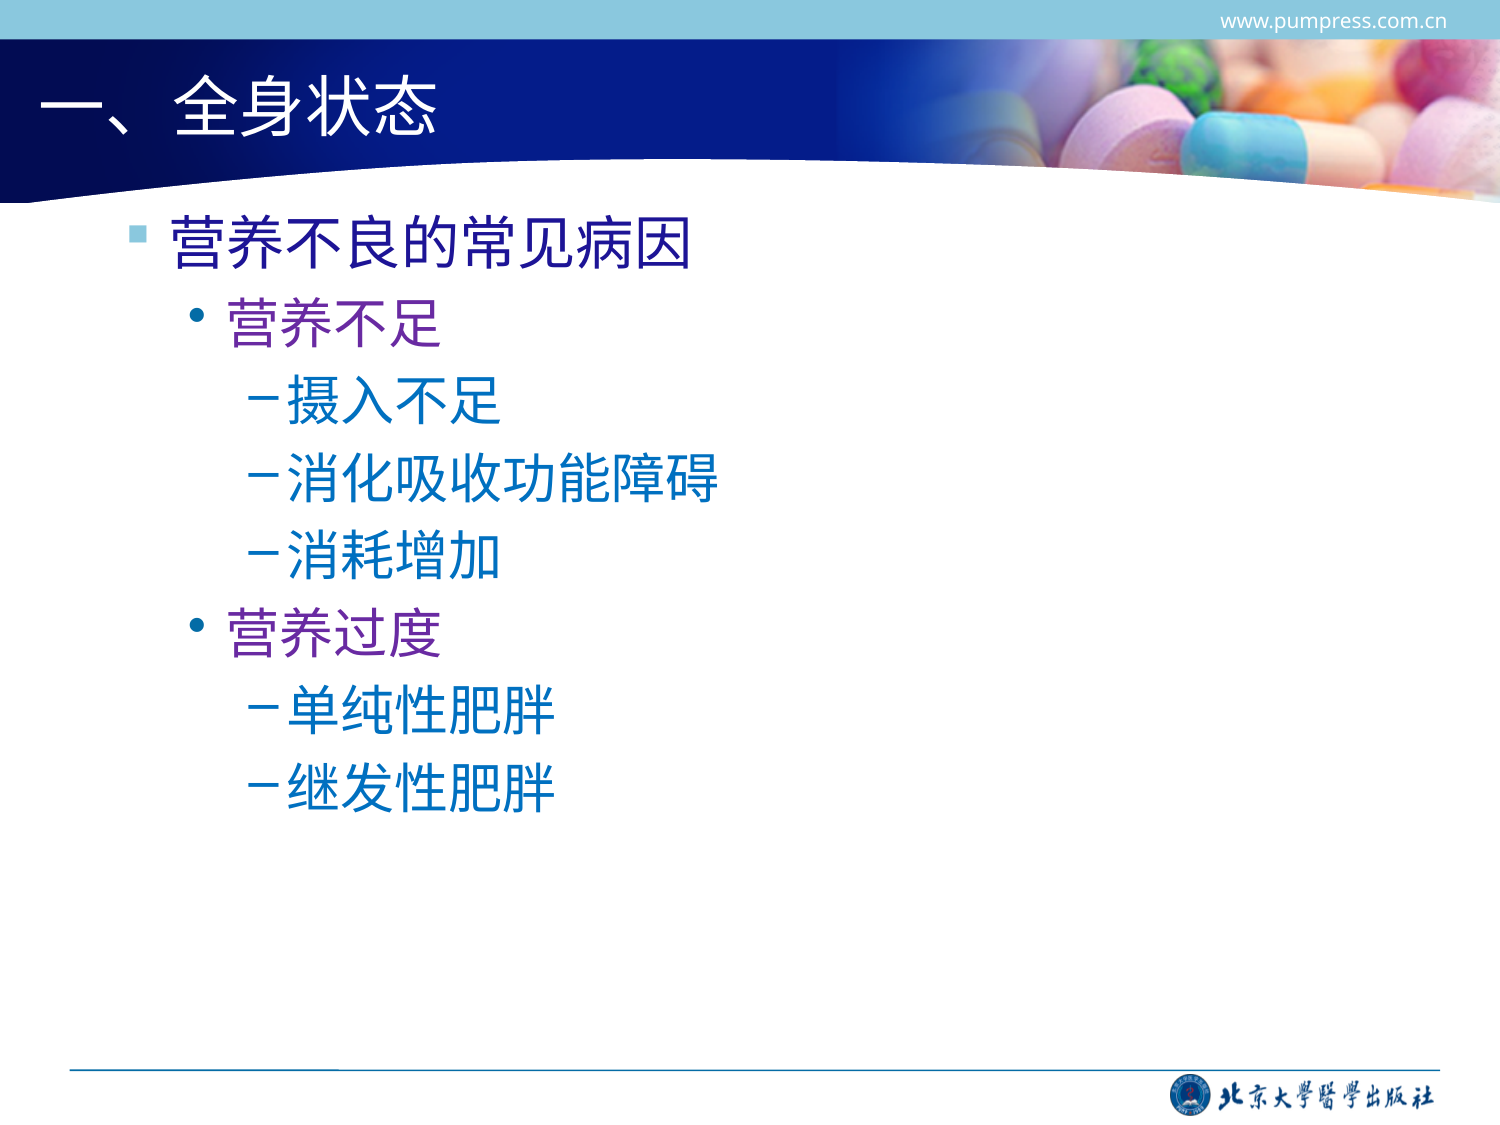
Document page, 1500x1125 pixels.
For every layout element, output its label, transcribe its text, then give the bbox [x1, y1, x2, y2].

slide_number www.pumpress.com.cn [1024, 0, 1463, 38]
list 营养不良的常见病因 营养不足 摄入不足 消化吸收功能障碍 消耗增加 营养过度 单纯性肥胖 继发性肥胖 [49, 198, 1463, 1026]
picture [0, 40, 1500, 203]
picture [1170, 1074, 1436, 1118]
title 一、全身状态 [23, 58, 1349, 152]
